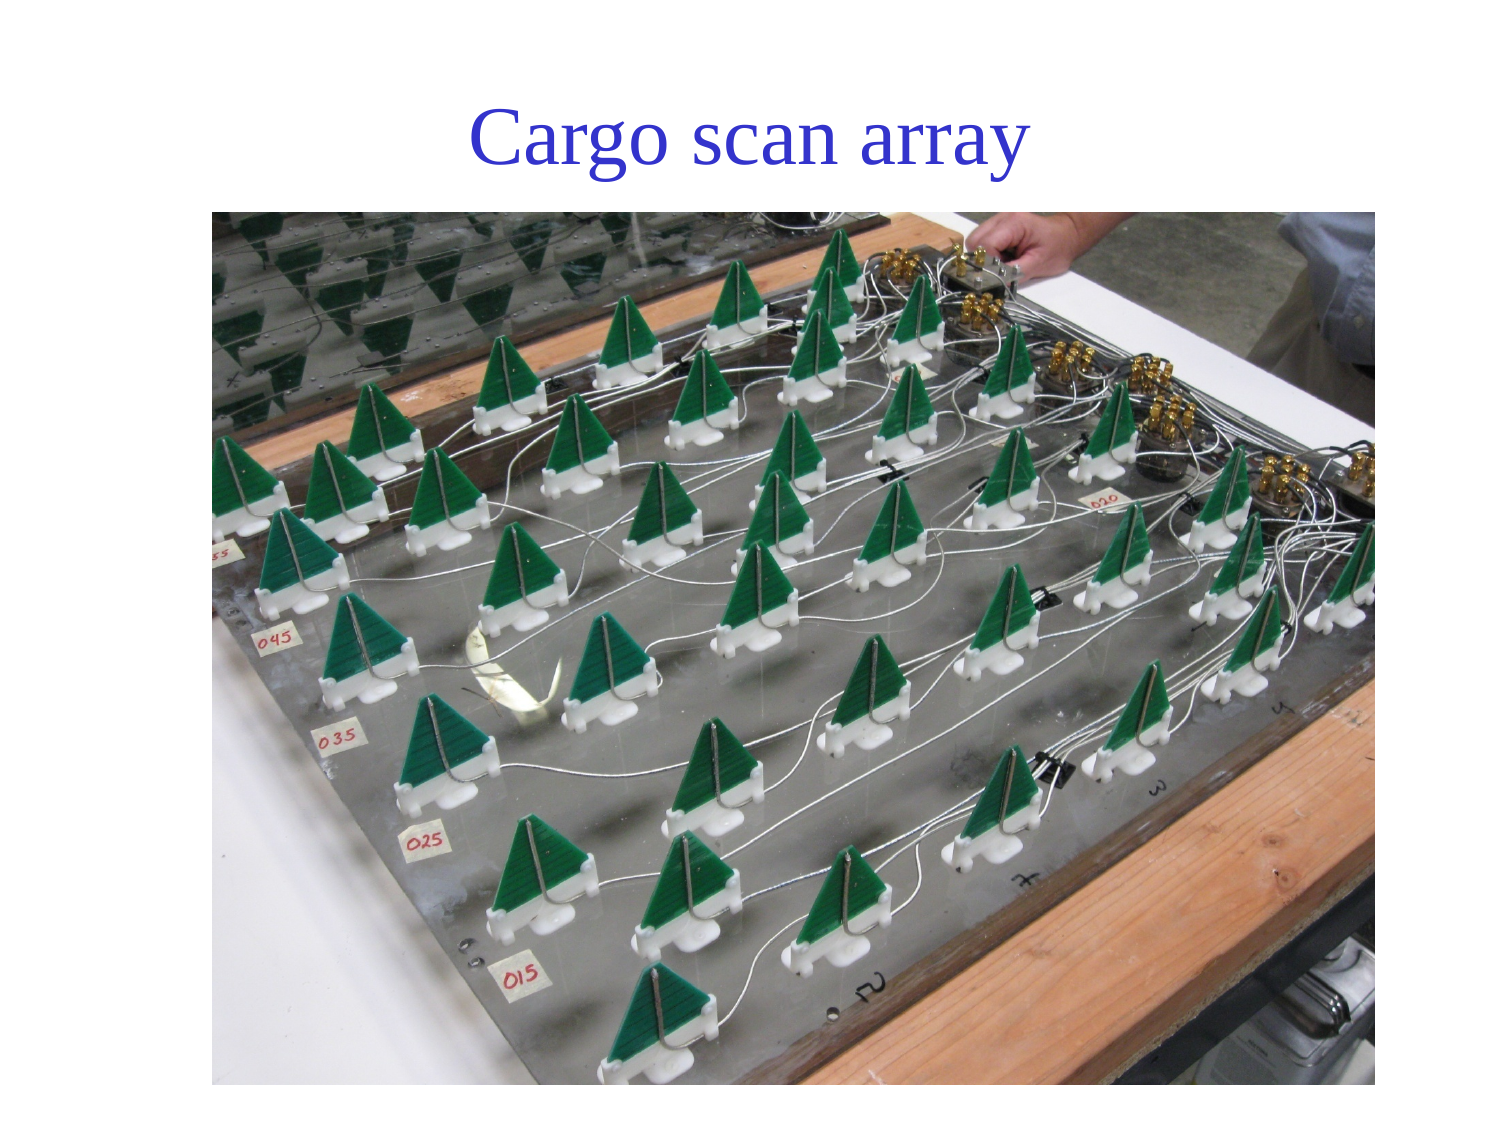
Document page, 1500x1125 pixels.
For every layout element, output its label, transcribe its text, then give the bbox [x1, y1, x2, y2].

title Cargo scan array [112, 37, 1388, 226]
picture [212, 212, 1376, 1085]
